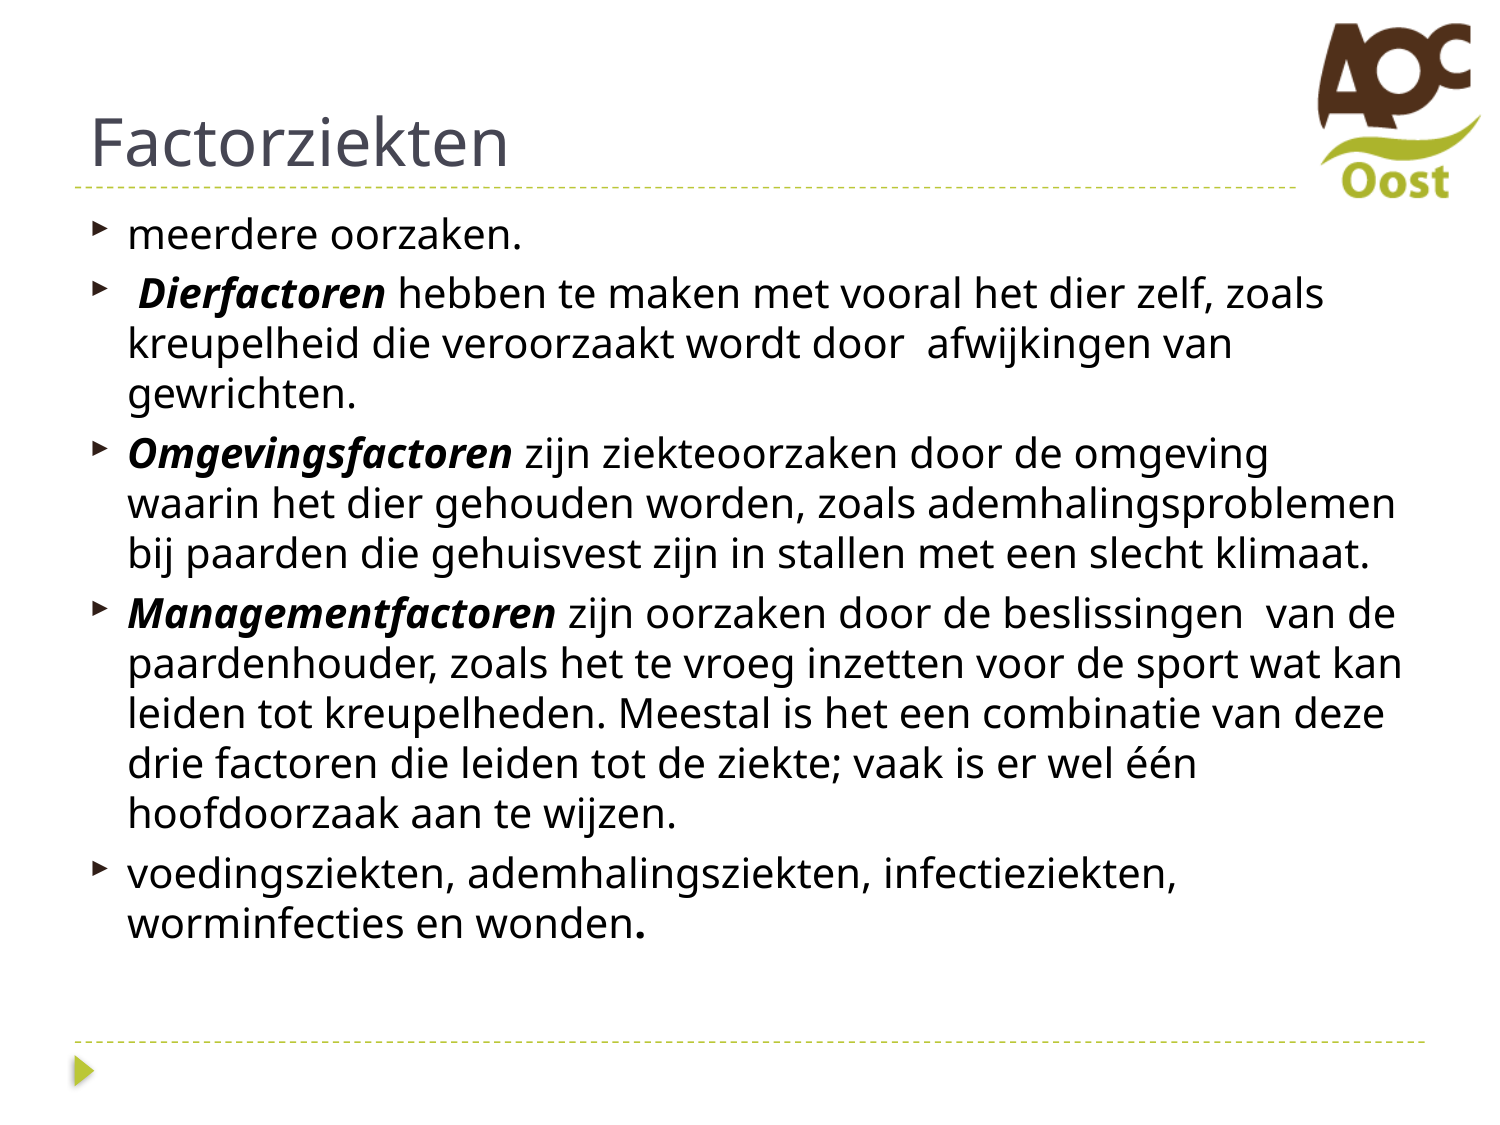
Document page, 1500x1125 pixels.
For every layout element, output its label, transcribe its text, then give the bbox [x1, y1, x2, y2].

title Factorziekten [75, 24, 1293, 188]
list meerdere oorzaken. Dierfactoren hebben te maken met vooral het dier zelf, zoals kreupelheid die veroorzaakt wordt door afwijkingen van gewrichten. Omgevingsfactoren zijn ziekteoorzaken door de omgeving waarin het dier gehouden worden, zoals ademhalingsproblemen bij paarden die gehuisvest zijn in stallen met een slecht klimaat. Managementfactoren zijn oorzaken door de beslissingen van de paardenhouder, zoals het te vroeg inzetten voor de sport wat kan leiden tot kreupelheden. Meestal is het een combinatie van deze drie factoren die leiden tot de ziekte; vaak is er wel één hoofdoorzaak aan te wijzen. voedingsziekten, ademhalingsziekten, infectieziekten, worminfecties en wonden. [75, 200, 1425, 1010]
picture [1298, 0, 1500, 229]
